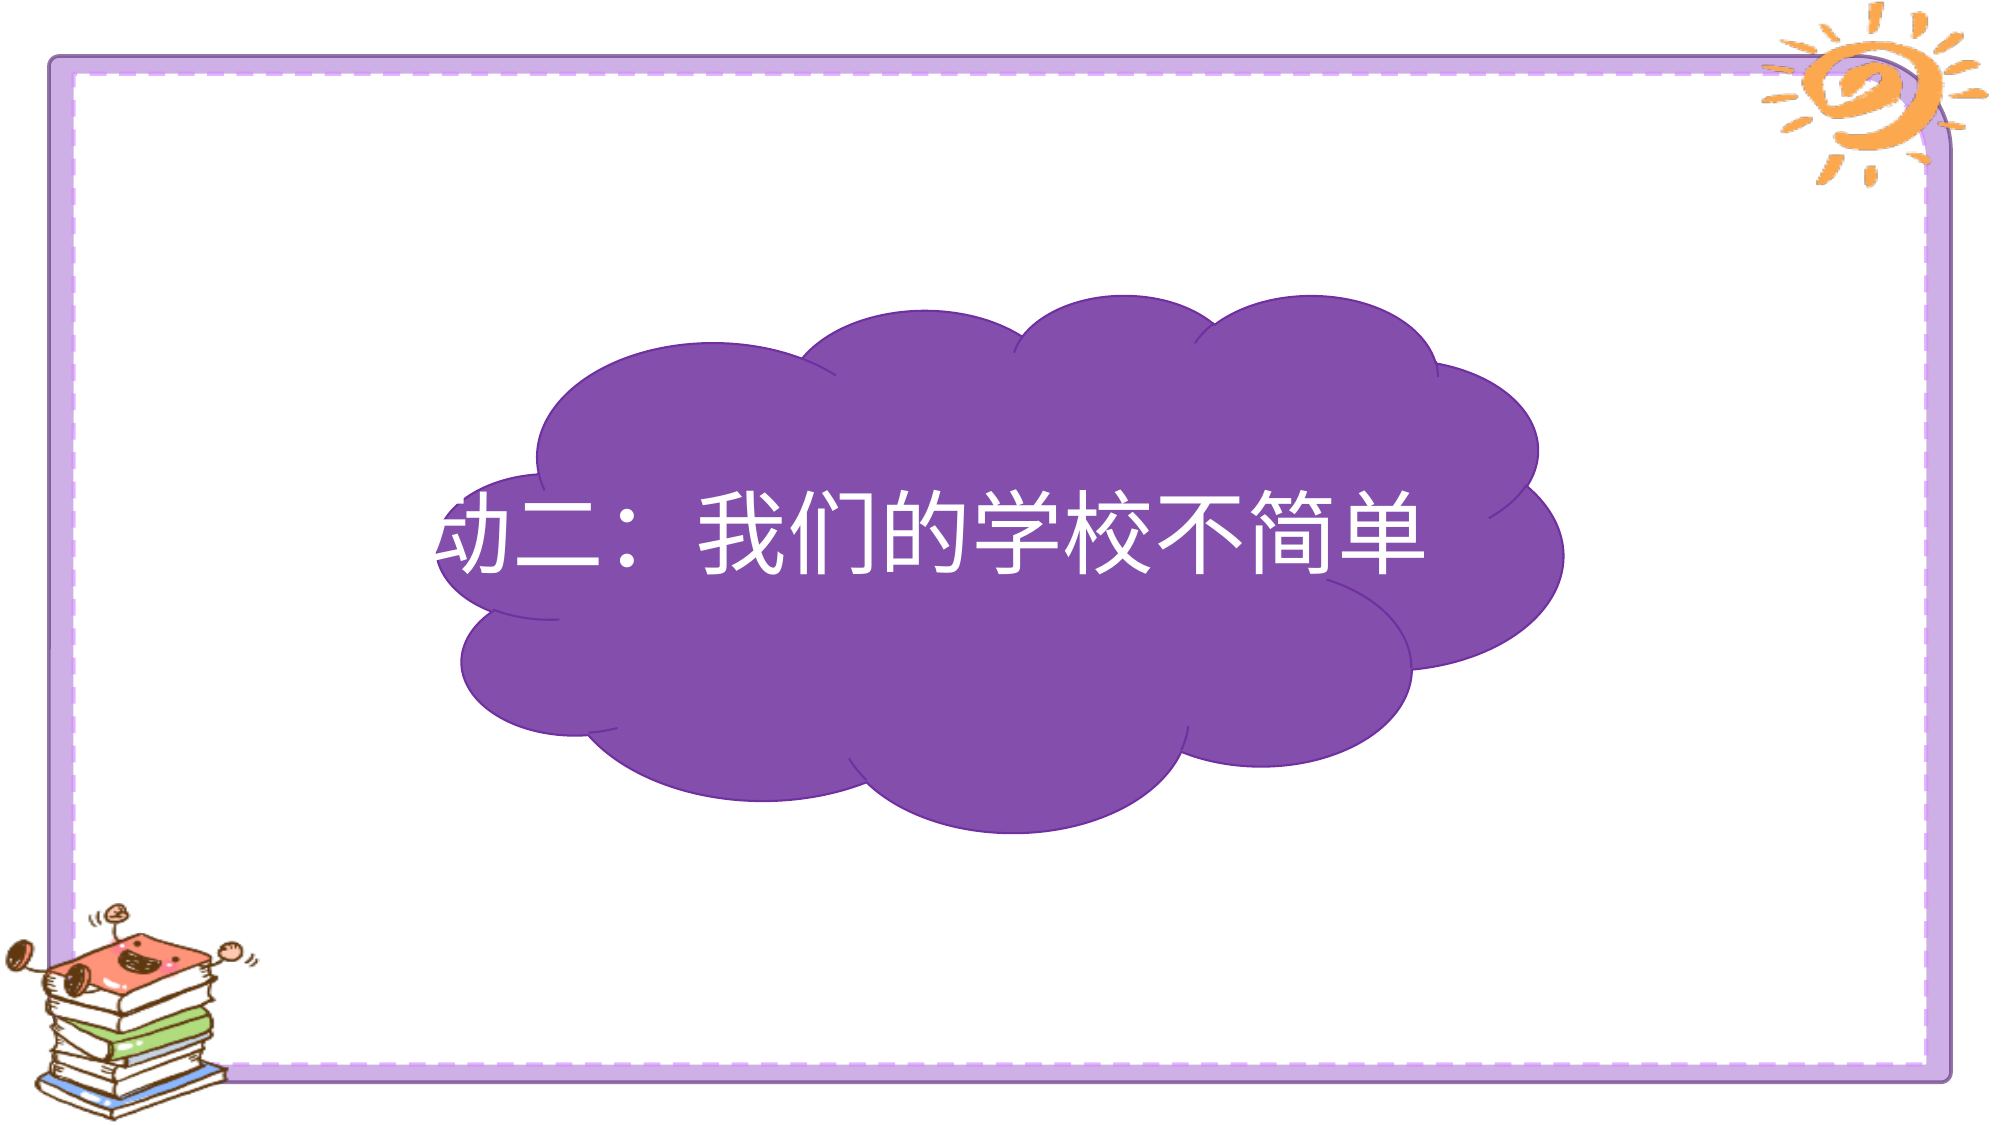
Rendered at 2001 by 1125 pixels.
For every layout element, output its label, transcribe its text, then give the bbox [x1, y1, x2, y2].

text_box 我有发现 [1406, 621, 1738, 697]
picture [0, 902, 260, 1123]
picture [1725, 0, 2001, 204]
text_box [536, 295, 1539, 468]
text_box [460, 594, 1554, 834]
text_box 活动二：我们的学校不简单 [285, 468, 1720, 594]
